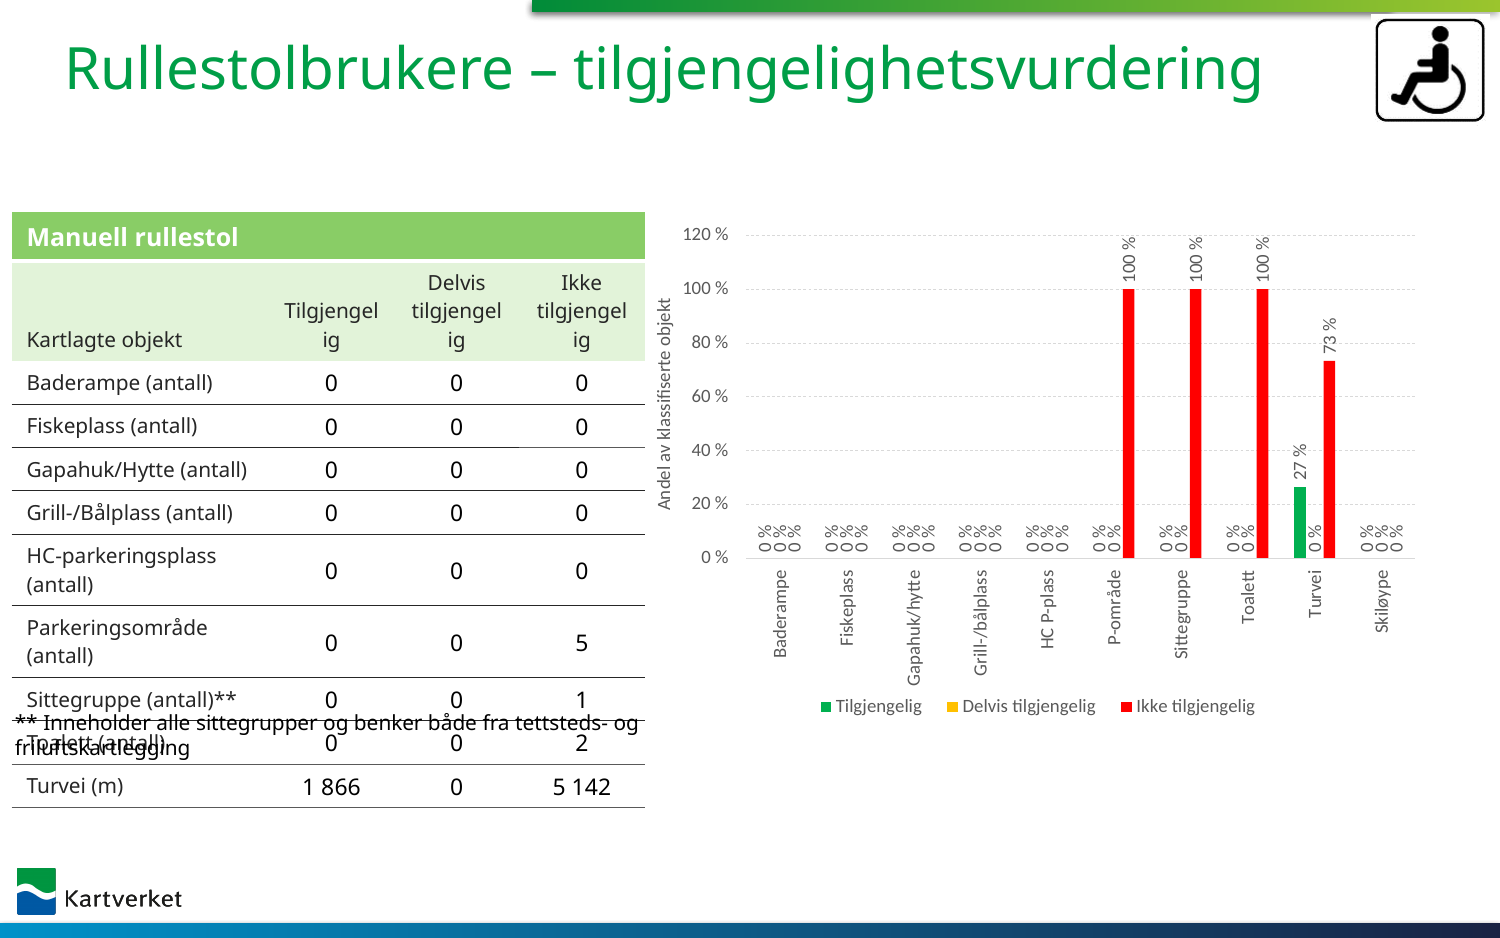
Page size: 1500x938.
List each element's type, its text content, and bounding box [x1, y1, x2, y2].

table_cell 0 [394, 448, 519, 490]
table_cell 0 [394, 606, 519, 677]
table_cell 0 [269, 606, 394, 677]
table_cell Sittegruppe (antall)** [12, 678, 269, 702]
table_cell 0 [394, 361, 519, 404]
table_cell 0 [519, 361, 638, 404]
text_box ** Inneholder alle sittegrupper og benker både fra tettsteds- og friluftskartlegging [0, 702, 745, 768]
table_cell 0 [519, 535, 638, 605]
table_cell 0 [269, 491, 394, 534]
table_cell Baderampe (antall) [12, 361, 269, 404]
table_cell 0 [269, 405, 394, 447]
table_cell 0 [519, 448, 638, 490]
table_cell 0 [394, 405, 519, 447]
table_cell 0 [519, 405, 638, 447]
table_cell 0 [269, 678, 394, 702]
table_cell 0 [269, 448, 394, 490]
table_cell 0 [394, 491, 519, 534]
table_cell 0 [394, 678, 519, 702]
table_cell Parkeringsområde (antall) [12, 606, 269, 677]
table_cell 0 [269, 535, 394, 605]
table_cell Grill-/Bålplass (antall) [12, 491, 269, 534]
table_cell 1 [519, 678, 638, 702]
text_box Rullestolbrukere – tilgjengelighetsvurdering [49, 12, 1372, 109]
table_cell Turvei (m) [12, 768, 269, 807]
table_cell HC-parkeringsplass (antall) [12, 535, 269, 605]
picture [1371, 13, 1491, 127]
table_cell 0 [394, 535, 519, 605]
table_cell 0 [269, 361, 394, 404]
table_cell 5 142 [519, 768, 645, 807]
table_cell Ikke tilgjengelig [519, 263, 638, 361]
table_header Manuell rullestol [12, 212, 645, 259]
table_cell 0 [519, 491, 638, 534]
table_cell Kartlagte objekt [12, 263, 269, 361]
table_cell Gapahuk/Hytte (antall) [12, 448, 269, 490]
table_cell Tilgjengelig [269, 263, 394, 361]
picture [643, 218, 1426, 728]
table_cell Delvis tilgjengelig [394, 263, 519, 361]
table_cell Fiskeplass (antall) [12, 405, 269, 447]
table_cell 1 866 [269, 768, 394, 807]
table_cell 0 [394, 768, 519, 807]
table_cell 5 [519, 606, 638, 677]
